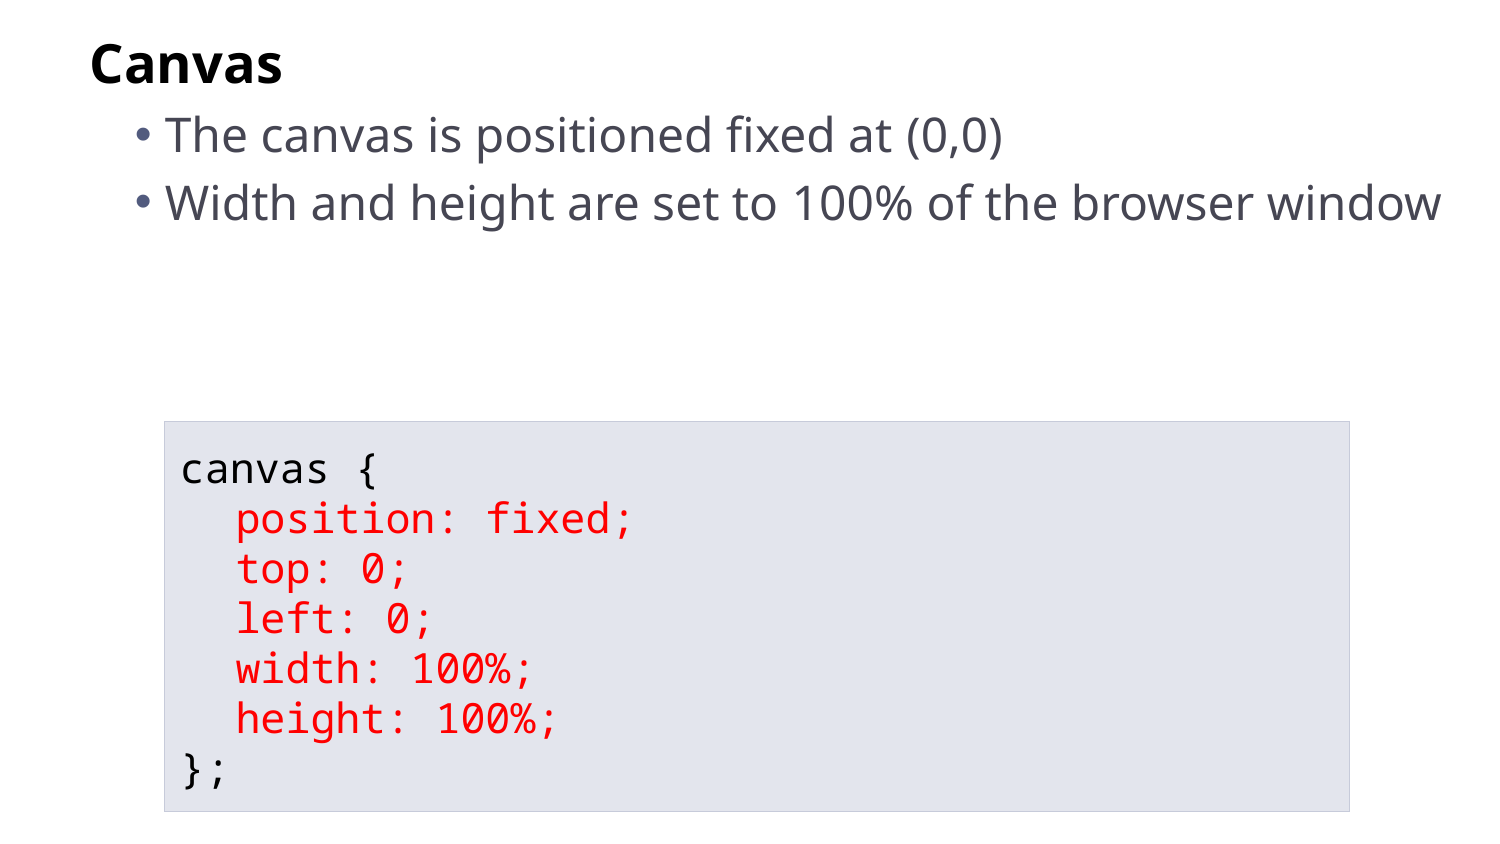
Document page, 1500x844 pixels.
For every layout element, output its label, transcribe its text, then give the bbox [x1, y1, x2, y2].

list Canvas The canvas is positioned fixed at (0,0) Width and height are set to 100% of the browser window [75, 21, 1475, 835]
text_box canvas { position: fixed; top: 0; left: 0; width: 100%; height: 100%; }; [164, 421, 1350, 812]
